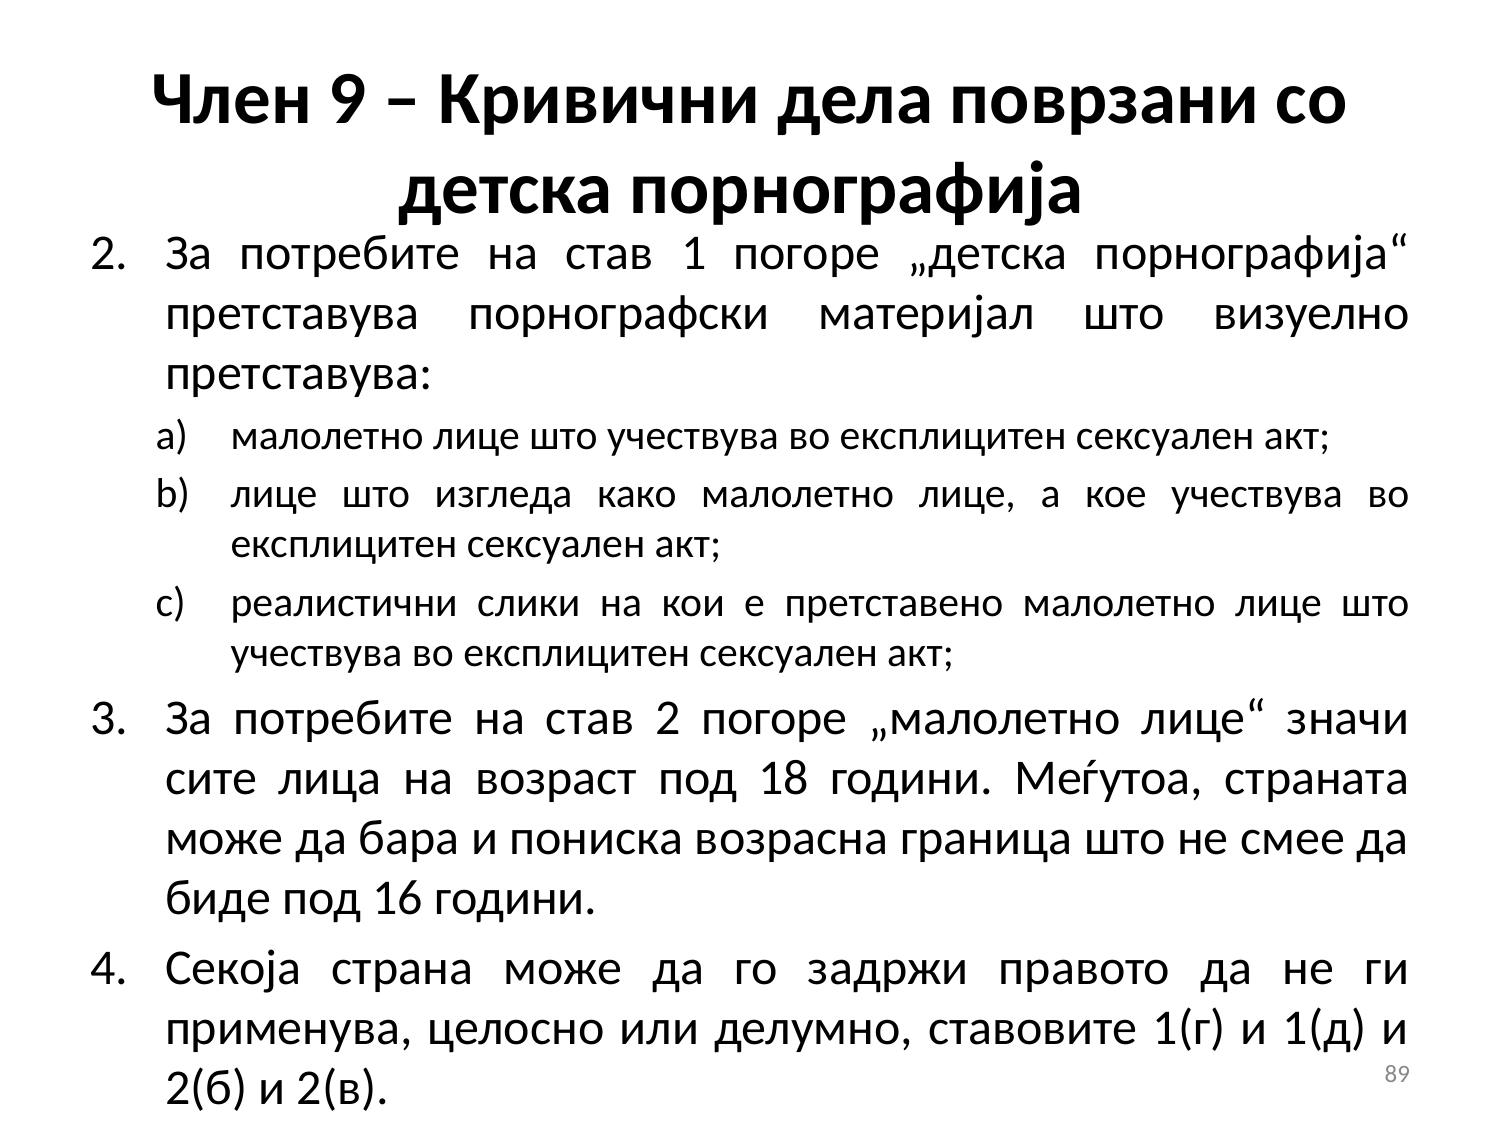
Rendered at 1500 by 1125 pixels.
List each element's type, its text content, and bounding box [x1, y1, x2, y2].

slide_number 89 [1074, 1042, 1425, 1103]
list За потребите на став 1 погоре „детска порнографија“ претставува порнографски материјал што визуелно претставува: малолетно лице што учествува во експлицитен сексуален акт; лице што изгледа како малолетно лице, а кое учествува во експлицитен сексуален акт; реалистични слики на кои е претставено малолетно лице што учествува во експлицитен сексуален акт; За потребите на став 2 погоре „малолетно лице“ значи сите лица на возраст под 18 години. Меѓутоа, страната може да бара и пониска возрасна граница што не смее да биде под 16 години. Секоја страна може да го задржи правото да не ги применува, целосно или делумно, ставовите 1(г) и 1(д) и 2(б) и 2(в). [75, 211, 1425, 955]
title Член 9 – Кривични дела поврзани со детска порнографија [75, 45, 1425, 211]
